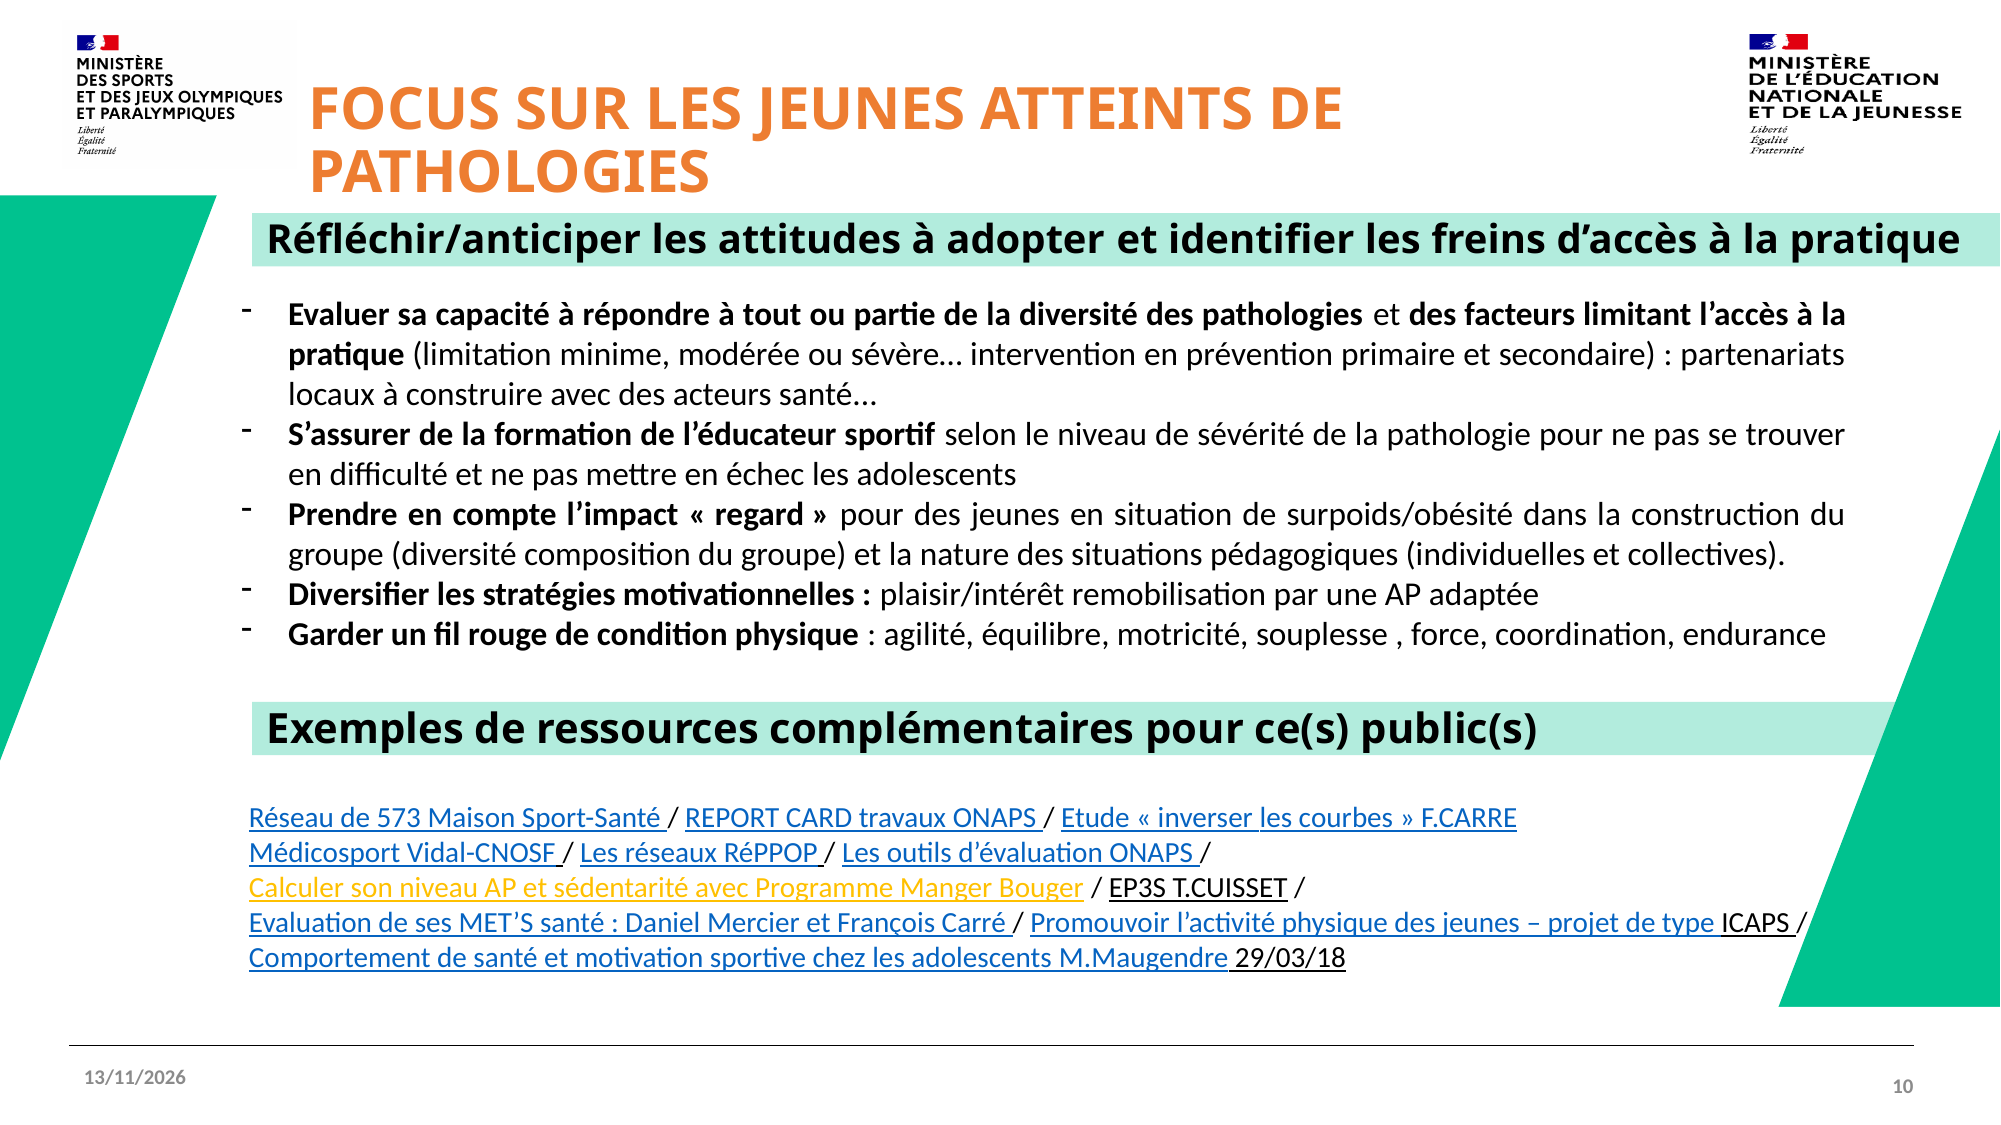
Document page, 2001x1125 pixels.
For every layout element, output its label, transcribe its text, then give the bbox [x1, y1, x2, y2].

slide_number 10 [1618, 1046, 1914, 1125]
text_box Réseau de 573 Maison Sport-Santé / REPORT CARD travaux ONAPS / Etude « inverser les courbes » F.CARRE Médicosport Vidal-CNOSF / Les réseaux RéPPOP / Les outils d’évaluation ONAPS / Calculer son niveau AP et sédentarité avec Programme Manger Bouger / EP3S T.CUISSET / Evaluation de ses MET’S santé : Daniel Mercier et François Carré / Promouvoir l’activité physique des jeunes – projet de type ICAPS / Comportement de santé et motivation sportive chez les adolescents M.Maugendre 29/03/18 [234, 791, 1903, 1071]
text_box Evaluer sa capacité à répondre à tout ou partie de la diversité des pathologies et des facteurs limitant l’accès à la pratique (limitation minime, modérée ou sévère… intervention en prévention primaire et secondaire) : partenariats locaux à construire avec des acteurs santé... S’assurer de la formation de l’éducateur sportif selon le niveau de sévérité de la pathologie pour ne pas se trouver en difficulté et ne pas mettre en échec les adolescents Prendre en compte l’impact « regard » pour des jeunes en situation de surpoids/obésité dans la construction du groupe (diversité composition du groupe) et la nature des situations pédagogiques (individuelles et collectives). Diversifier les stratégies motivationnelles : plaisir/intérêt remobilisation par une AP adaptée Garder un fil rouge de condition physique : agilité, équilibre, motricité, souplesse , force, coordination, endurance [226, 285, 1862, 660]
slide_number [69, 1046, 519, 1107]
picture [1749, 34, 1963, 155]
text_box Réfléchir/anticiper les attitudes à adopter et identifier les freins d’accès à la pratique [252, 213, 2000, 267]
picture [62, 20, 297, 169]
title Focus sur les JEUNES atteints de pathologies [294, 67, 1706, 213]
text_box Exemples de ressources complémentaires pour ce(s) public(s) [252, 701, 2000, 756]
